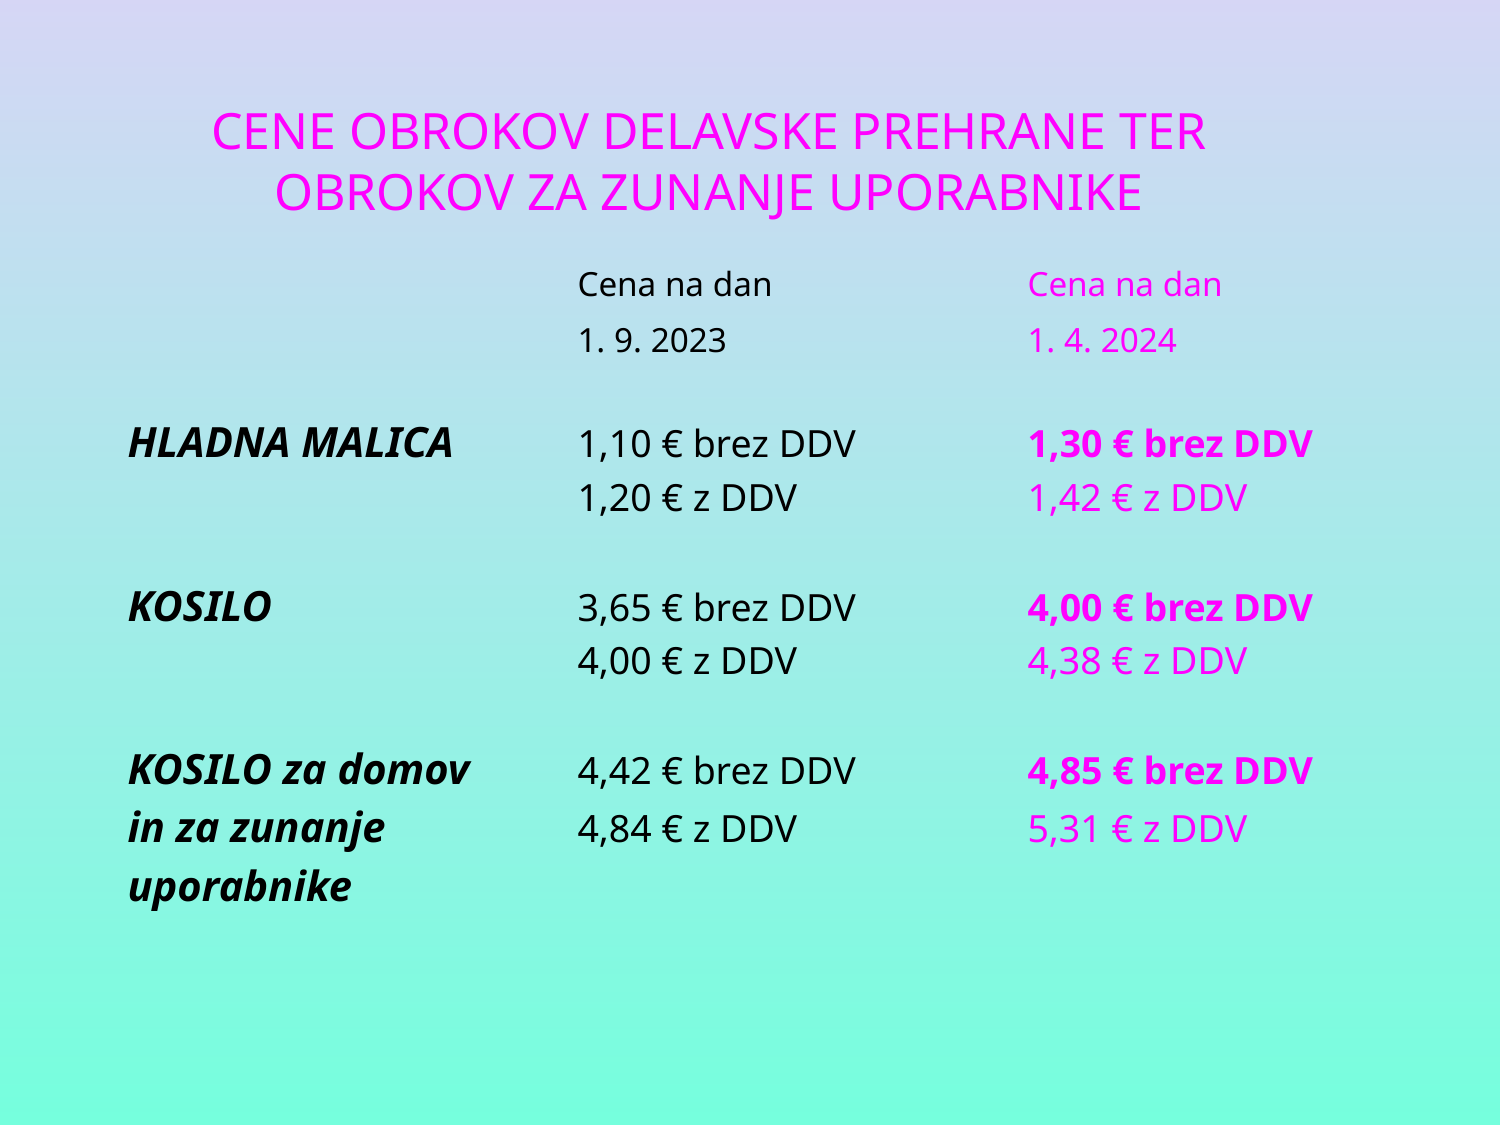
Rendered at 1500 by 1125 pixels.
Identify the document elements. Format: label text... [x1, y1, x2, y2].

list Cena na dan Cena na dan 1. 9. 2023 1. 4. 2024 HLADNA MALICA 1,10 € brez DDV 1,30 € brez DDV 1,20 € z DDV 1,42 € z DDV KOSILO 3,65 € brez DDV 4,00 € brez DDV 4,00 € z DDV 4,38 € z DDV KOSILO za domov 4,42 € brez DDV 4,85 € brez DDV in za zunanje 4,84 € z DDV 5,31 € z DDV uporabnike [112, 255, 1392, 1025]
title CENE OBROKOV DELAVSKE PREHRANE TER OBROKOV ZA ZUNANJE UPORABNIKE [112, 99, 1306, 220]
